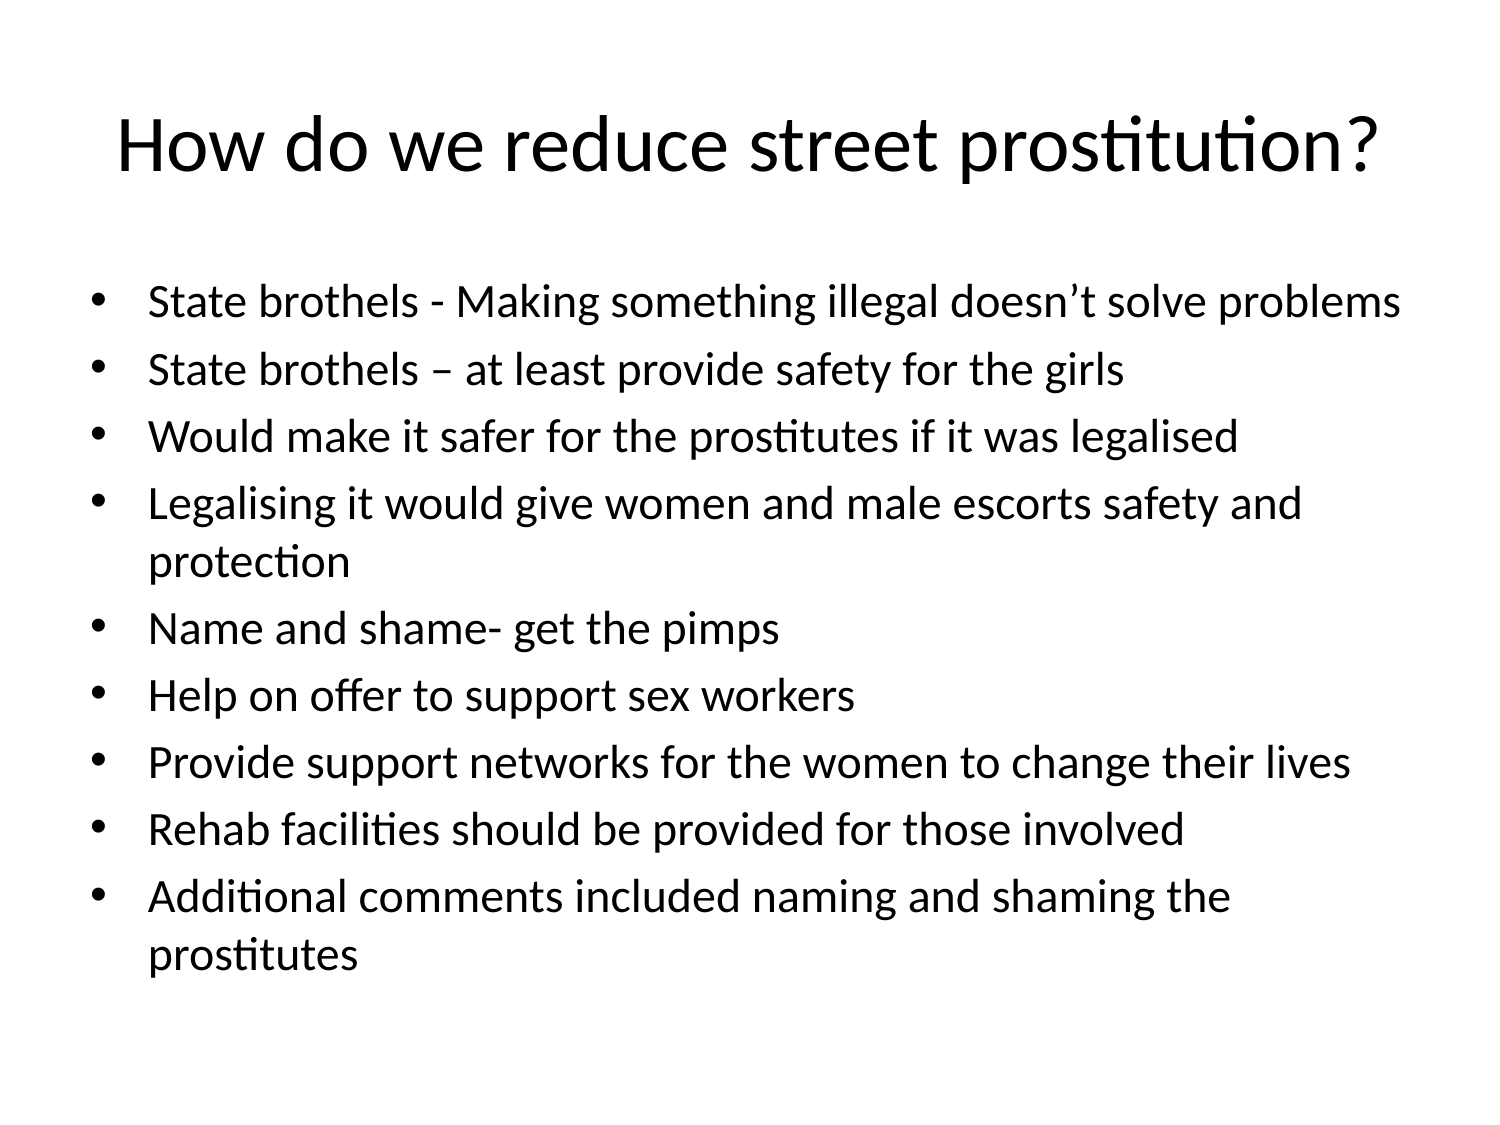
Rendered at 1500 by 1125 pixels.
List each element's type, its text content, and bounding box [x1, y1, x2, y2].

title How do we reduce street prostitution? [75, 45, 1425, 233]
list State brothels - Making something illegal doesn’t solve problems State brothels – at least provide safety for the girls Would make it safer for the prostitutes if it was legalised Legalising it would give women and male escorts safety and protection Name and shame- get the pimps Help on offer to support sex workers Provide support networks for the women to change their lives Rehab facilities should be provided for those involved Additional comments included naming and shaming the prostitutes [75, 262, 1425, 1005]
